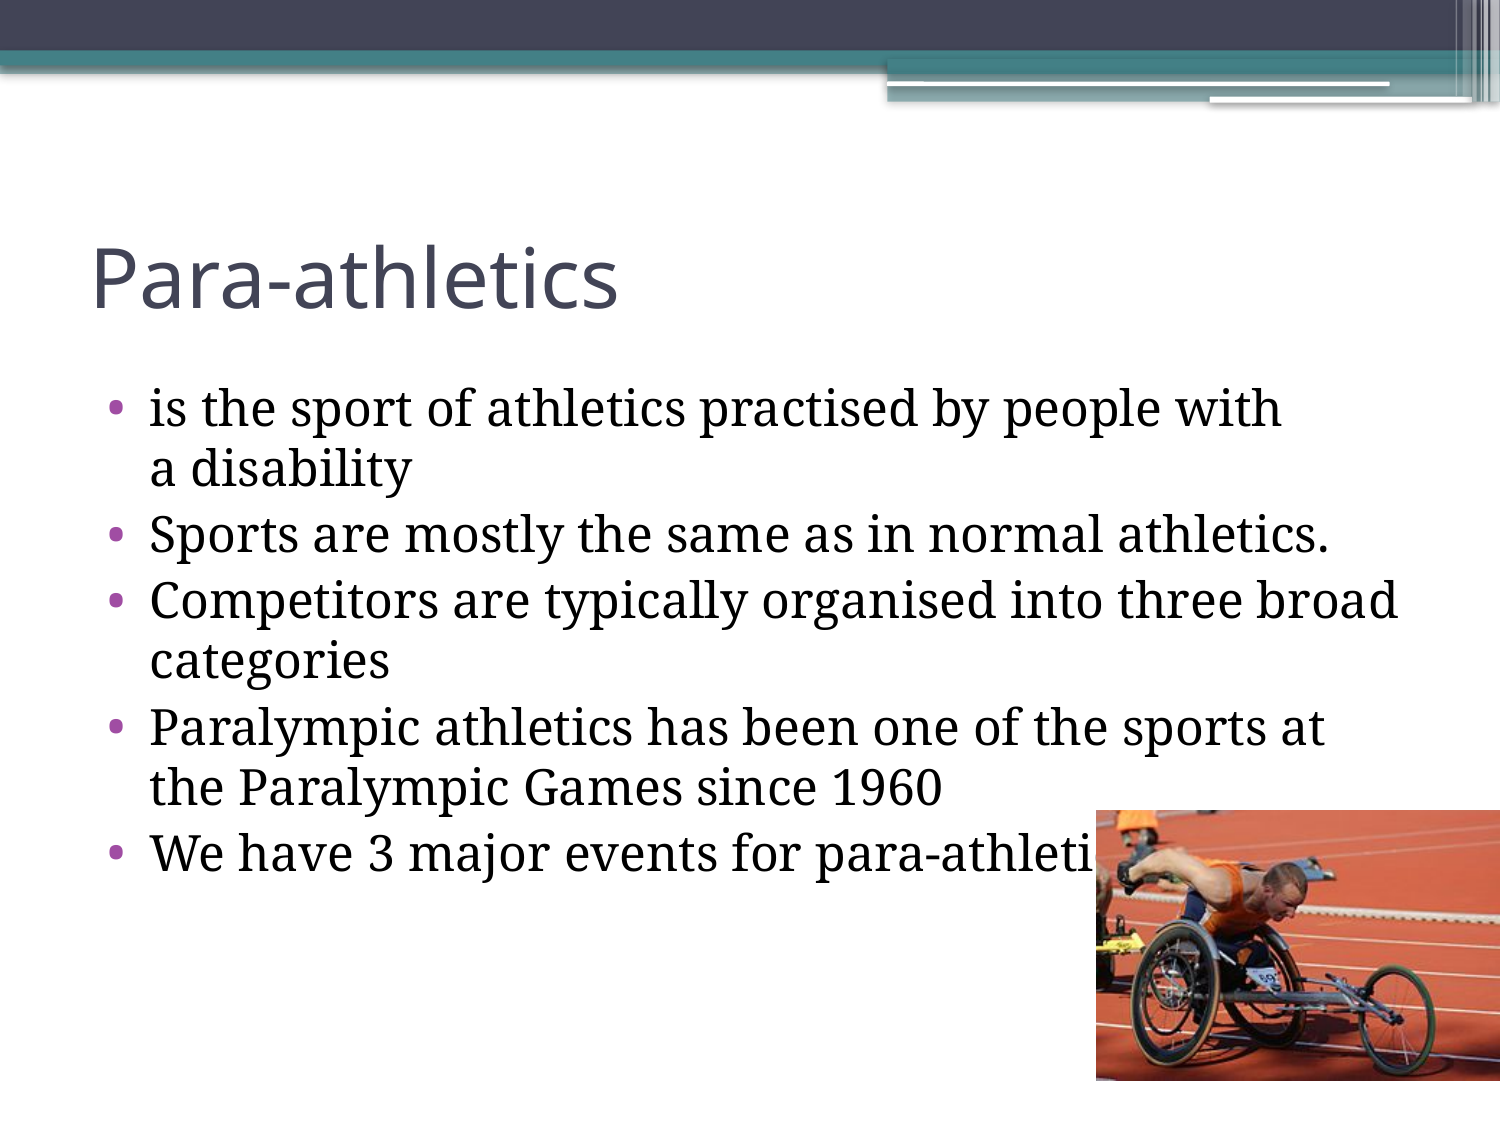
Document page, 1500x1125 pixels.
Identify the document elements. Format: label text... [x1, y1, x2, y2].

picture [1095, 810, 1500, 1081]
title Para-athletics [75, 187, 1425, 363]
list is the sport of athletics practised by people with a disability Sports are mostly the same as in normal athletics. Competitors are typically organised into three broad categories Paralympic athletics has been one of the sports at the Paralympic Games since 1960 We have 3 major events for para-athletics [75, 368, 1425, 1079]
